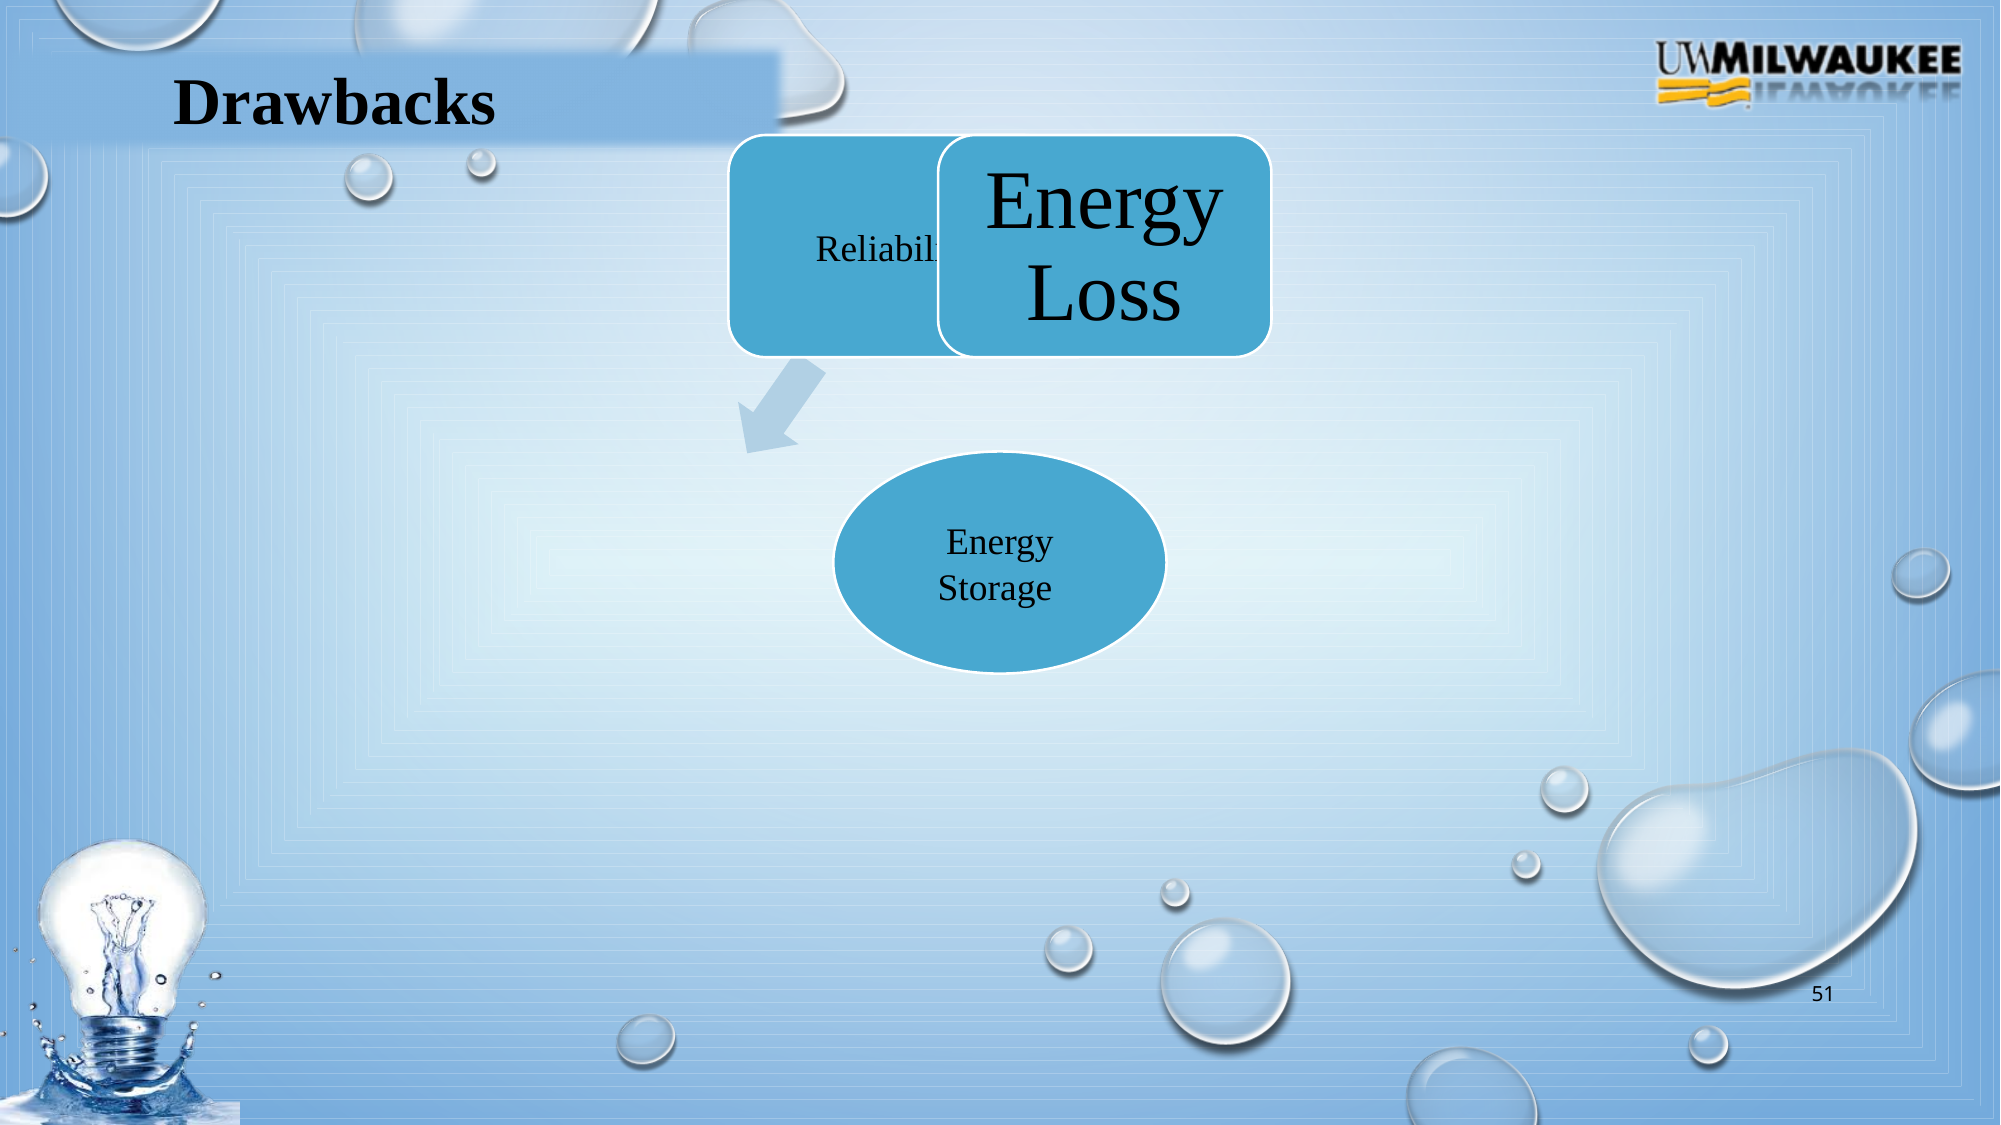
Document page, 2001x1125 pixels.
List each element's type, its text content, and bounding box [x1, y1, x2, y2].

slide_number 51 [1724, 965, 1851, 1025]
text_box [332, 117, 1667, 1008]
text_box Drawbacks [17, 58, 773, 138]
picture [0, 0, 2000, 1125]
